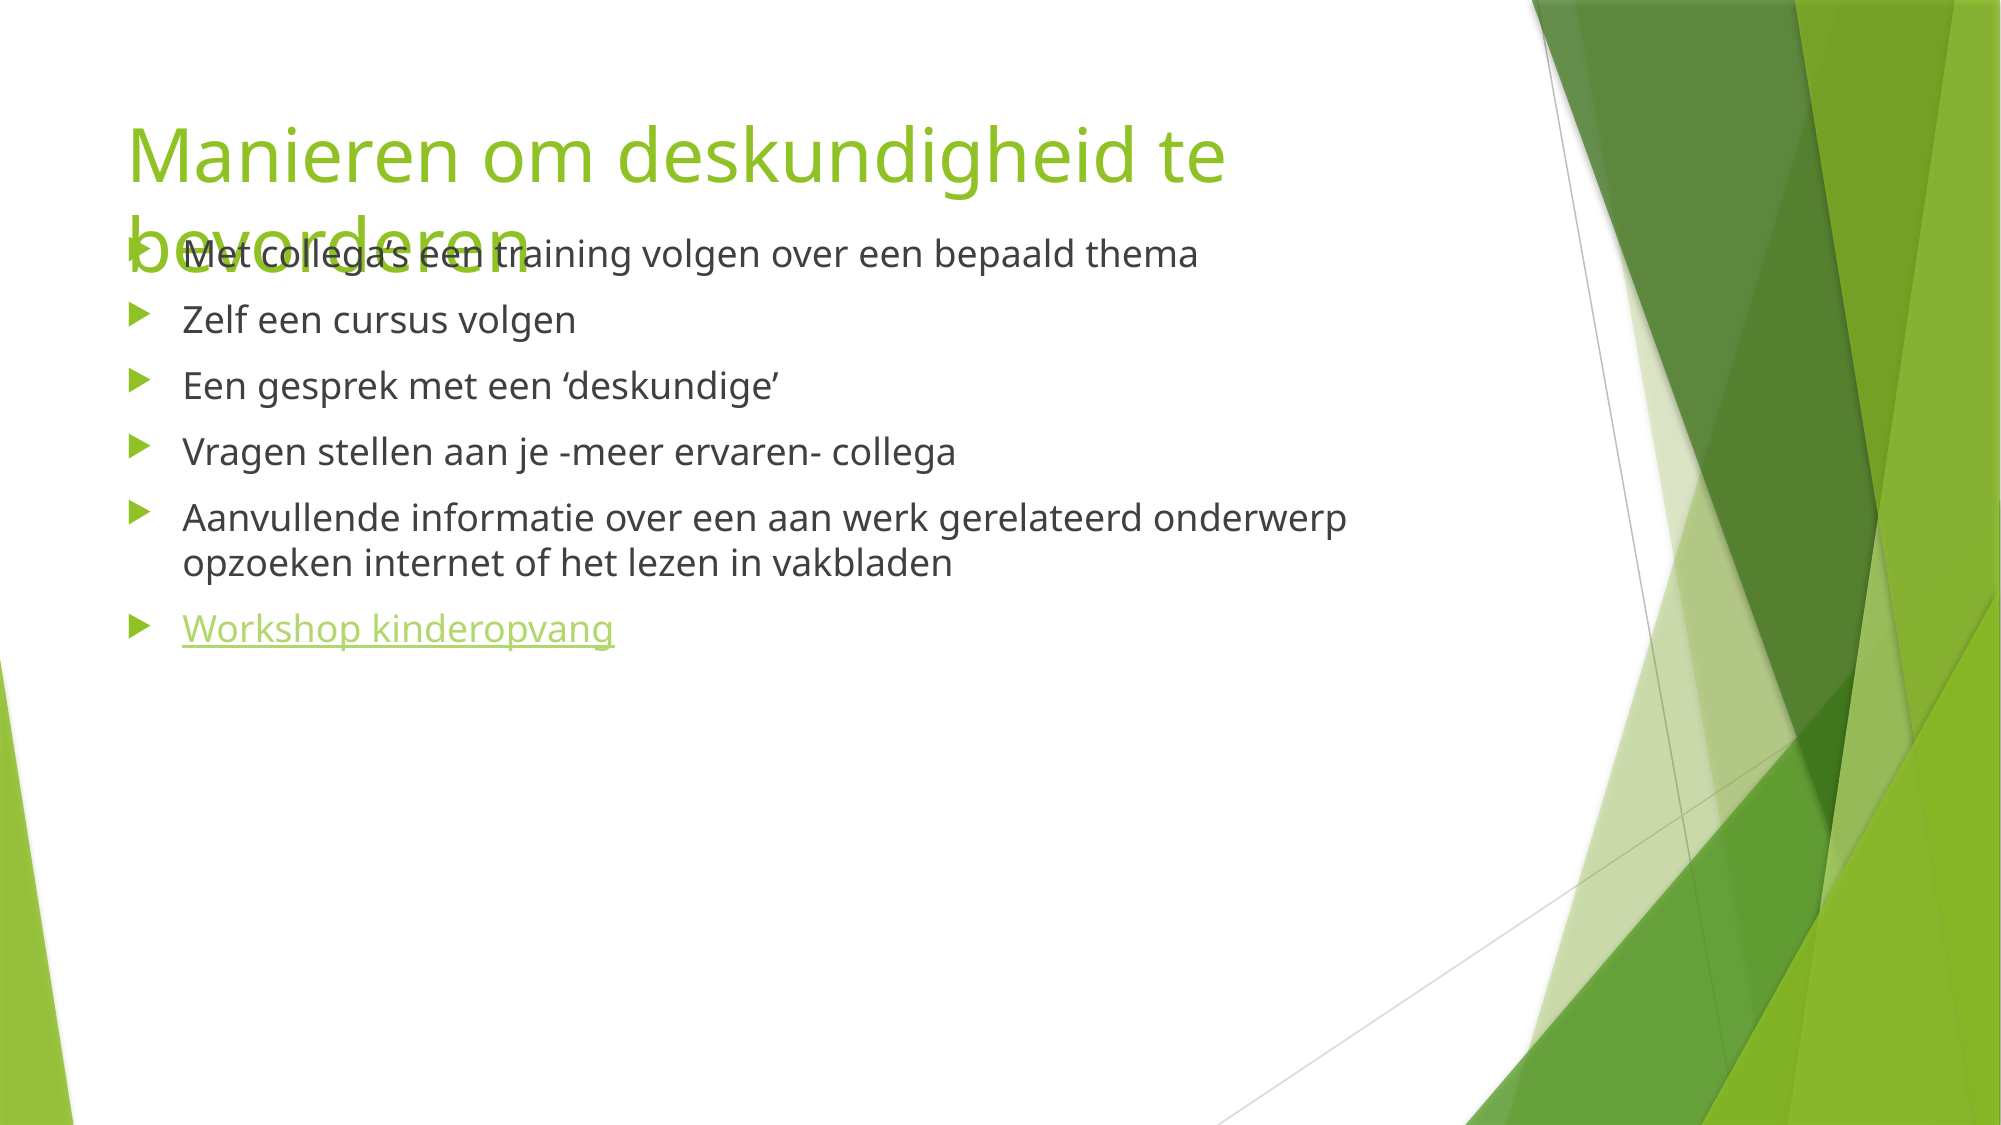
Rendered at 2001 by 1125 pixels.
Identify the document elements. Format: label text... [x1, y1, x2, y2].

list Met collega’s een training volgen over een bepaald thema Zelf een cursus volgen Een gesprek met een ‘deskundige’ Vragen stellen aan je -meer ervaren- collega Aanvullende informatie over een aan werk gerelateerd onderwerp opzoeken internet of het lezen in vakbladen Workshop kinderopvang [111, 222, 1522, 860]
title Manieren om deskundigheid te bevorderen [111, 99, 1588, 223]
